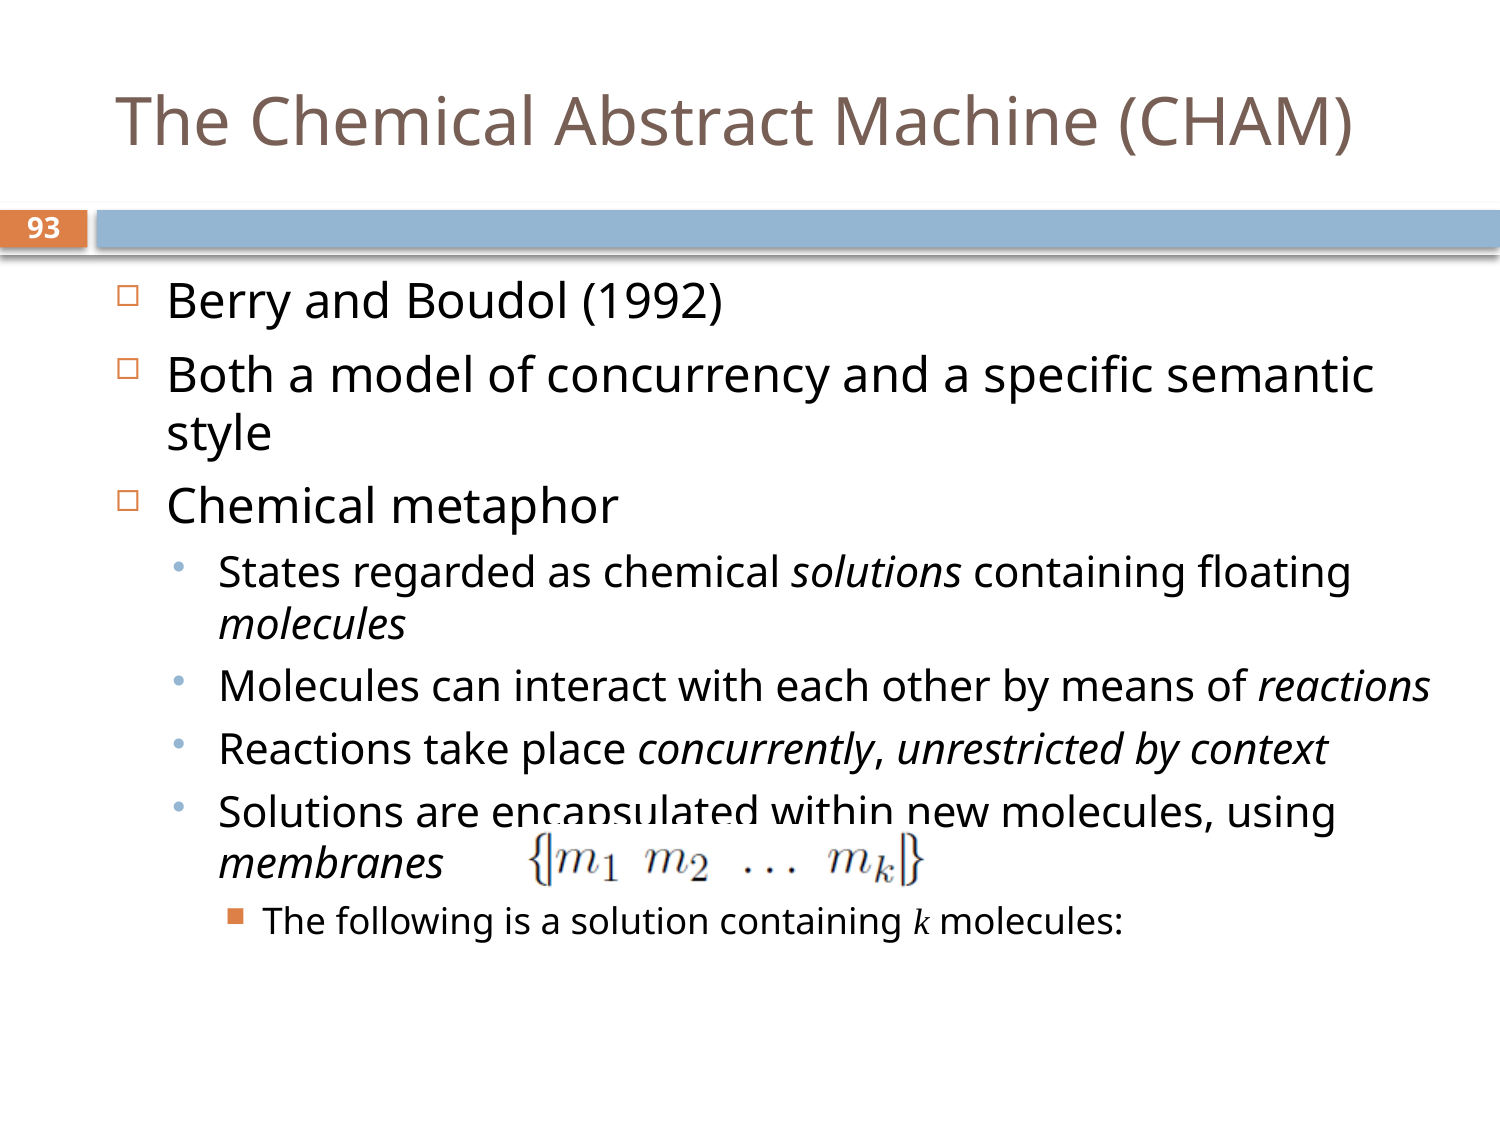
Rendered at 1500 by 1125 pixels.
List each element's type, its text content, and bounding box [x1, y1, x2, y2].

picture [524, 824, 935, 894]
title The Chemical Abstract Machine (CHAM) [100, 37, 1475, 200]
slide_number 93 [0, 208, 88, 249]
list Berry and Boudol (1992) Both a model of concurrency and a specific semantic style Chemical metaphor States regarded as chemical solutions containing floating molecules Molecules can interact with each other by means of reactions Reactions take place concurrently, unrestricted by context Solutions are encapsulated within new molecules, using membranes The following is a solution containing k molecules: [100, 262, 1450, 1000]
